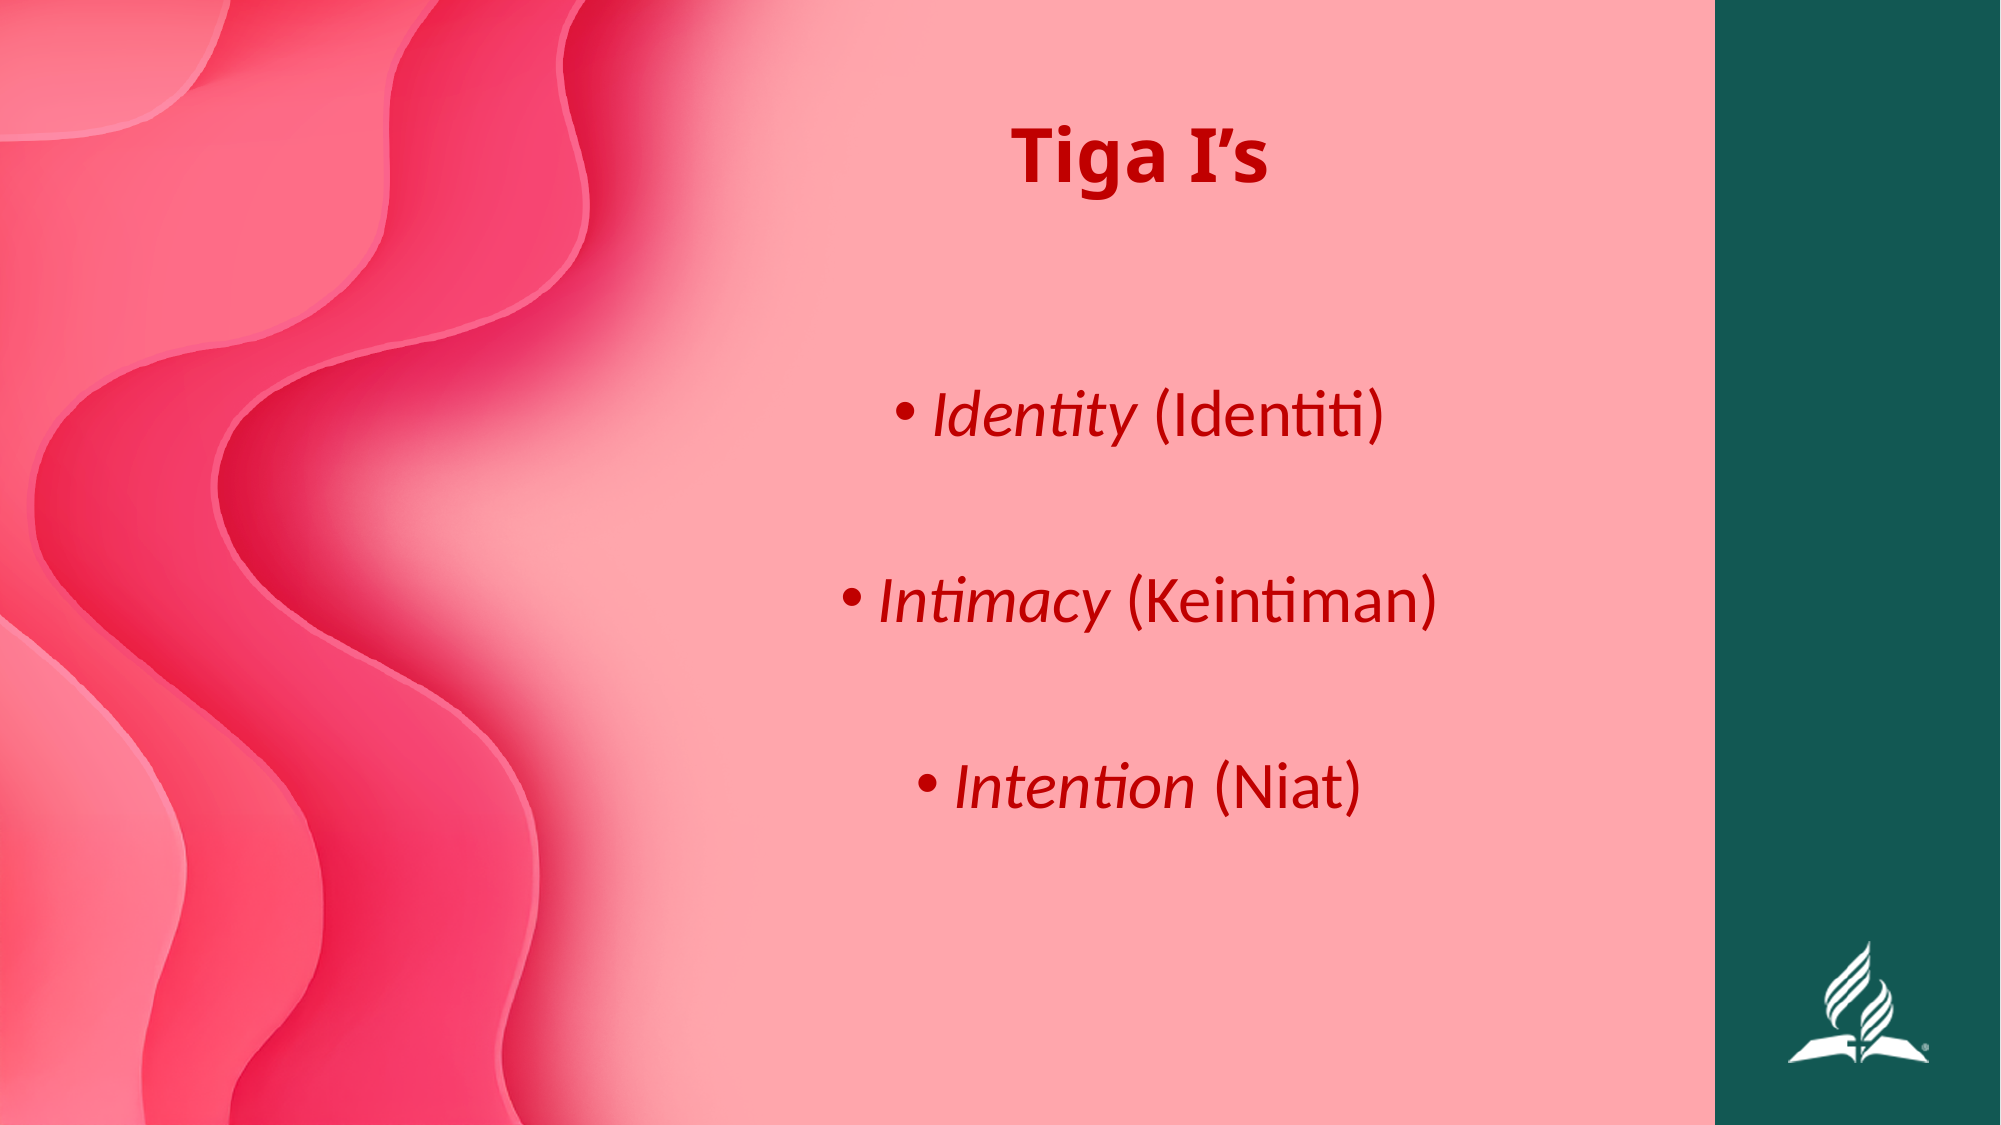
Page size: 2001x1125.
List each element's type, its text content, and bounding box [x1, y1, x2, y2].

title Tiga I’s [603, 35, 1678, 282]
list Identity (Identiti) Intimacy (Keintiman) Intention (Niat) [603, 371, 1678, 917]
picture [0, 0, 2001, 1125]
